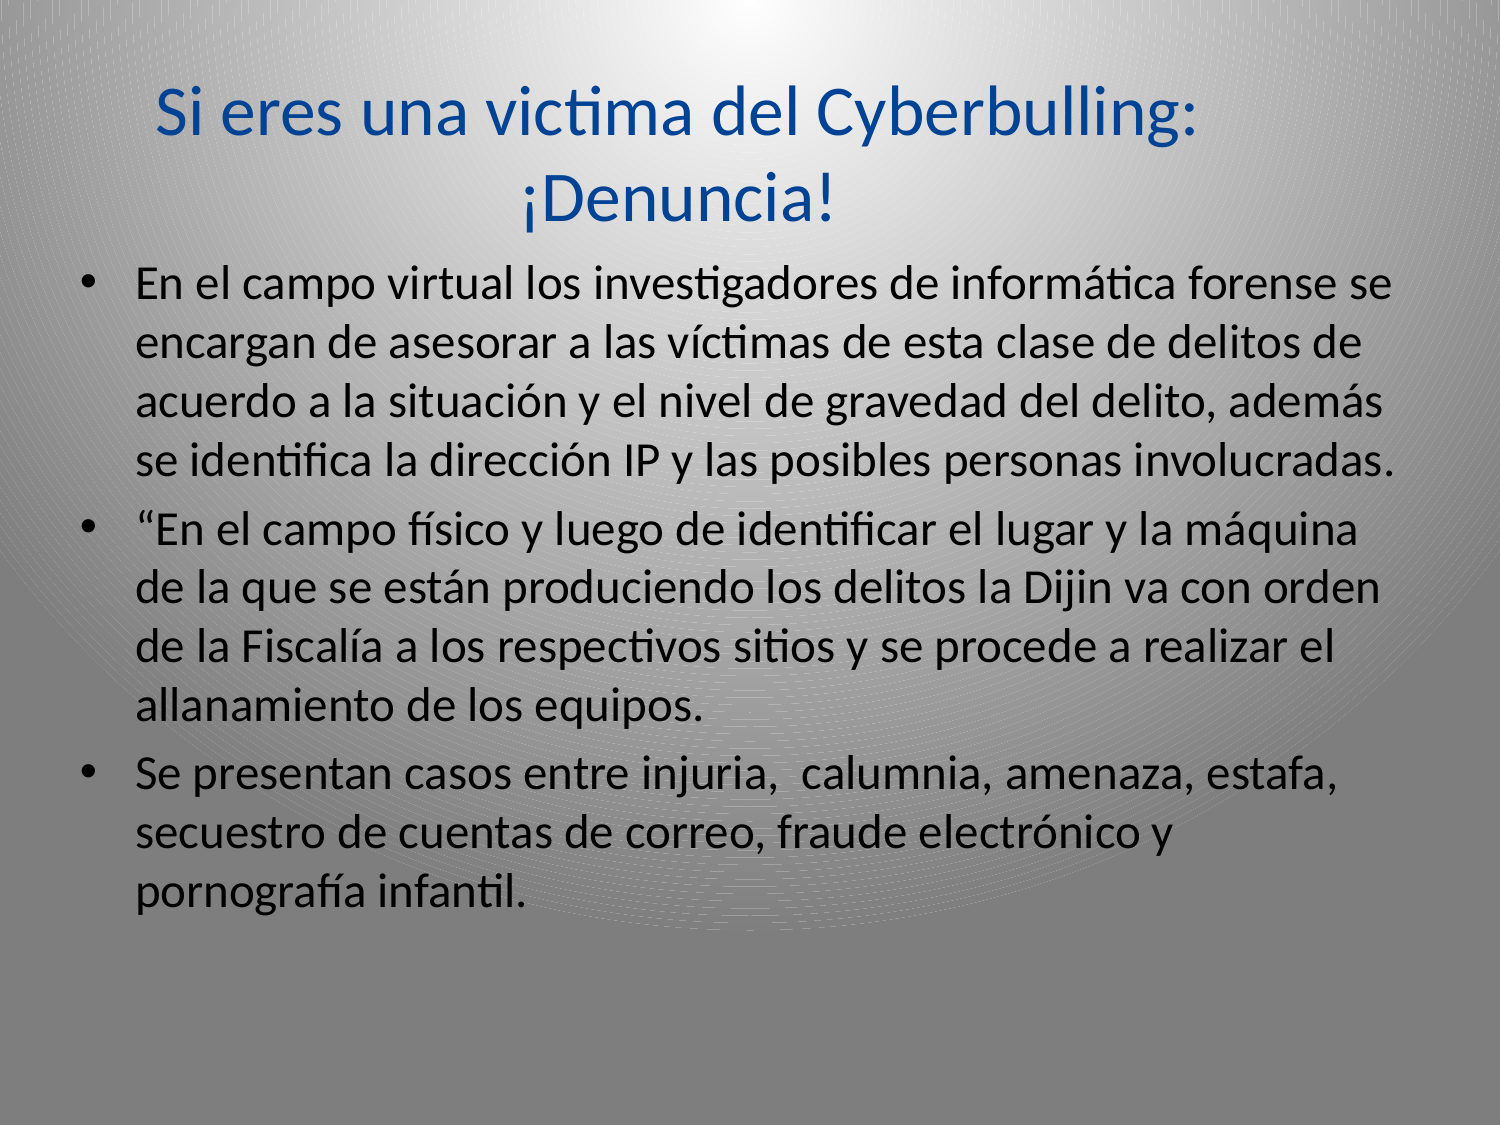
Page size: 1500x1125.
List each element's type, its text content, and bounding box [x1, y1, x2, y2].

title Si eres una victima del Cyberbulling: ¡Denuncia! [43, 56, 1306, 244]
list En el campo virtual los investigadores de informática forense se encargan de asesorar a las víctimas de esta clase de delitos de acuerdo a la situación y el nivel de gravedad del delito, además se identifica la dirección IP y las posibles personas involucradas. “En el campo físico y luego de identificar el lugar y la máquina de la que se están produciendo los delitos la Dijin va con orden de la Fiscalía a los respectivos sitios y se procede a realizar el allanamiento de los equipos. Se presentan casos entre injuria, calumnia, amenaza, estafa, secuestro de cuentas de correo, fraude electrónico y pornografía infantil. [64, 243, 1415, 986]
